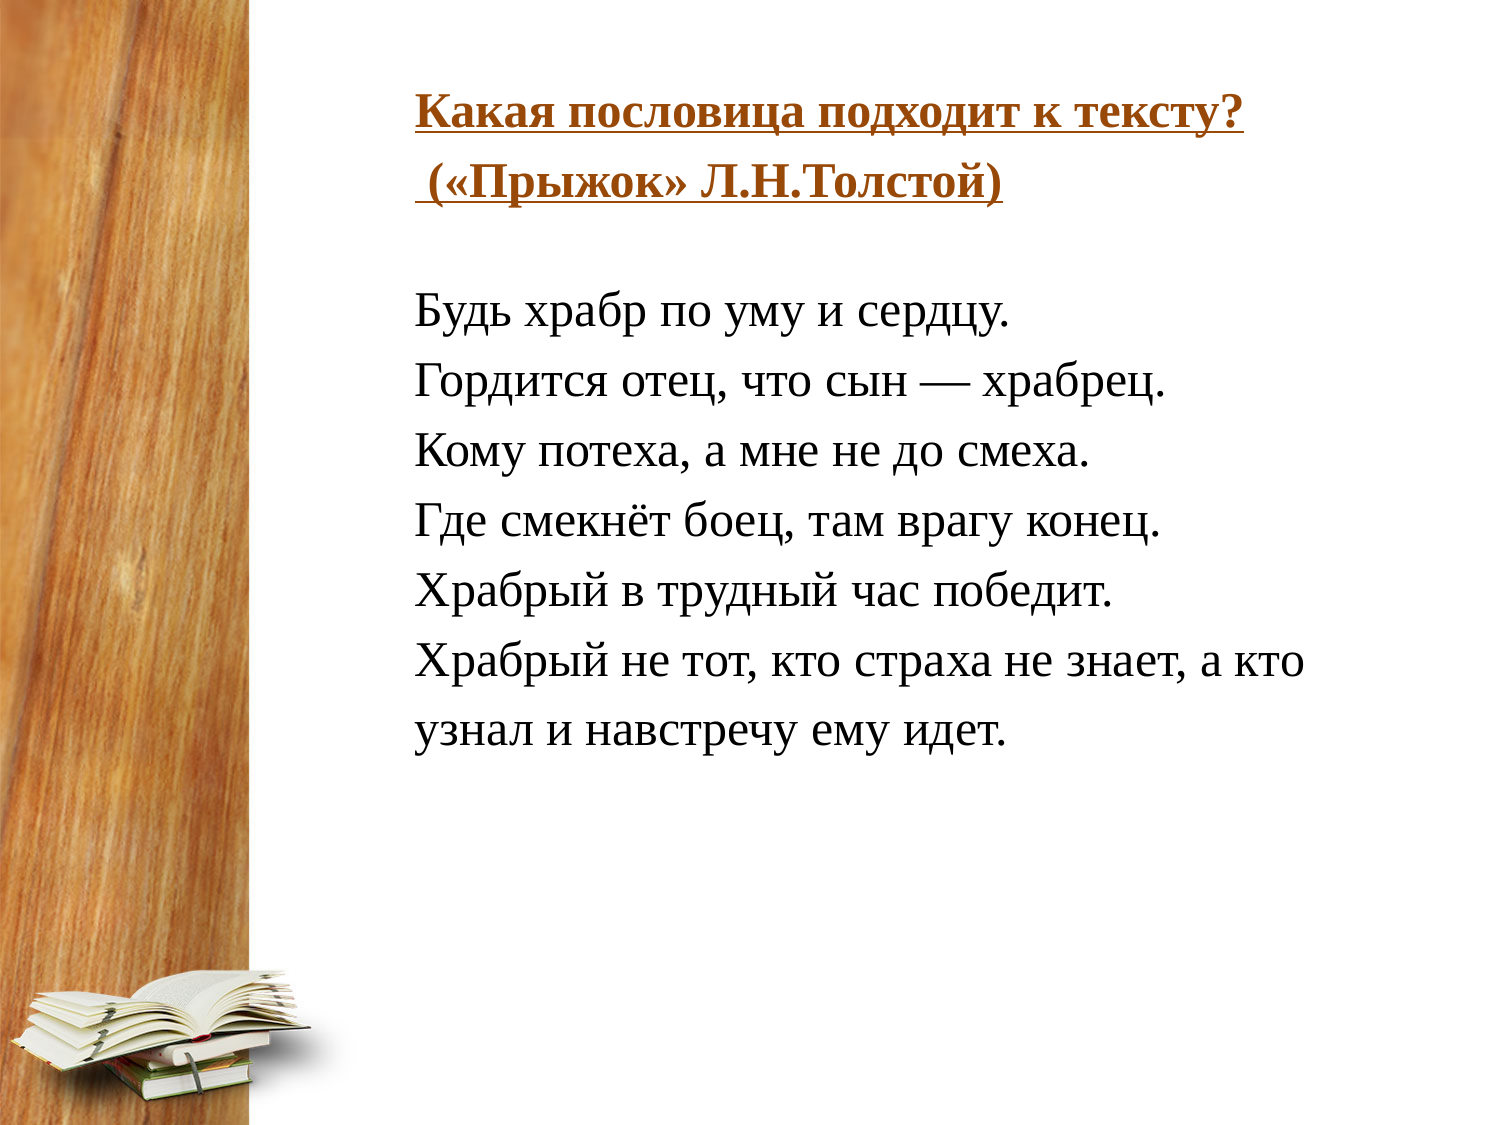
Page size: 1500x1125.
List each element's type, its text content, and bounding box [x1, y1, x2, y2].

picture [0, 0, 1500, 1125]
list Какая пословица подходит к тексту? («Прыжок» Л.Н.Толстой) Будь храбр по уму и сердцу. Гордится отец, что сын — храбрец. Кому потеха, а мне не до смеха. Где смекнёт боец, там врагу конец. Храбрый в трудный час победит. Храбрый не тот, кто страха не знает, а кто узнал и навстречу ему идет. [350, 70, 1427, 984]
